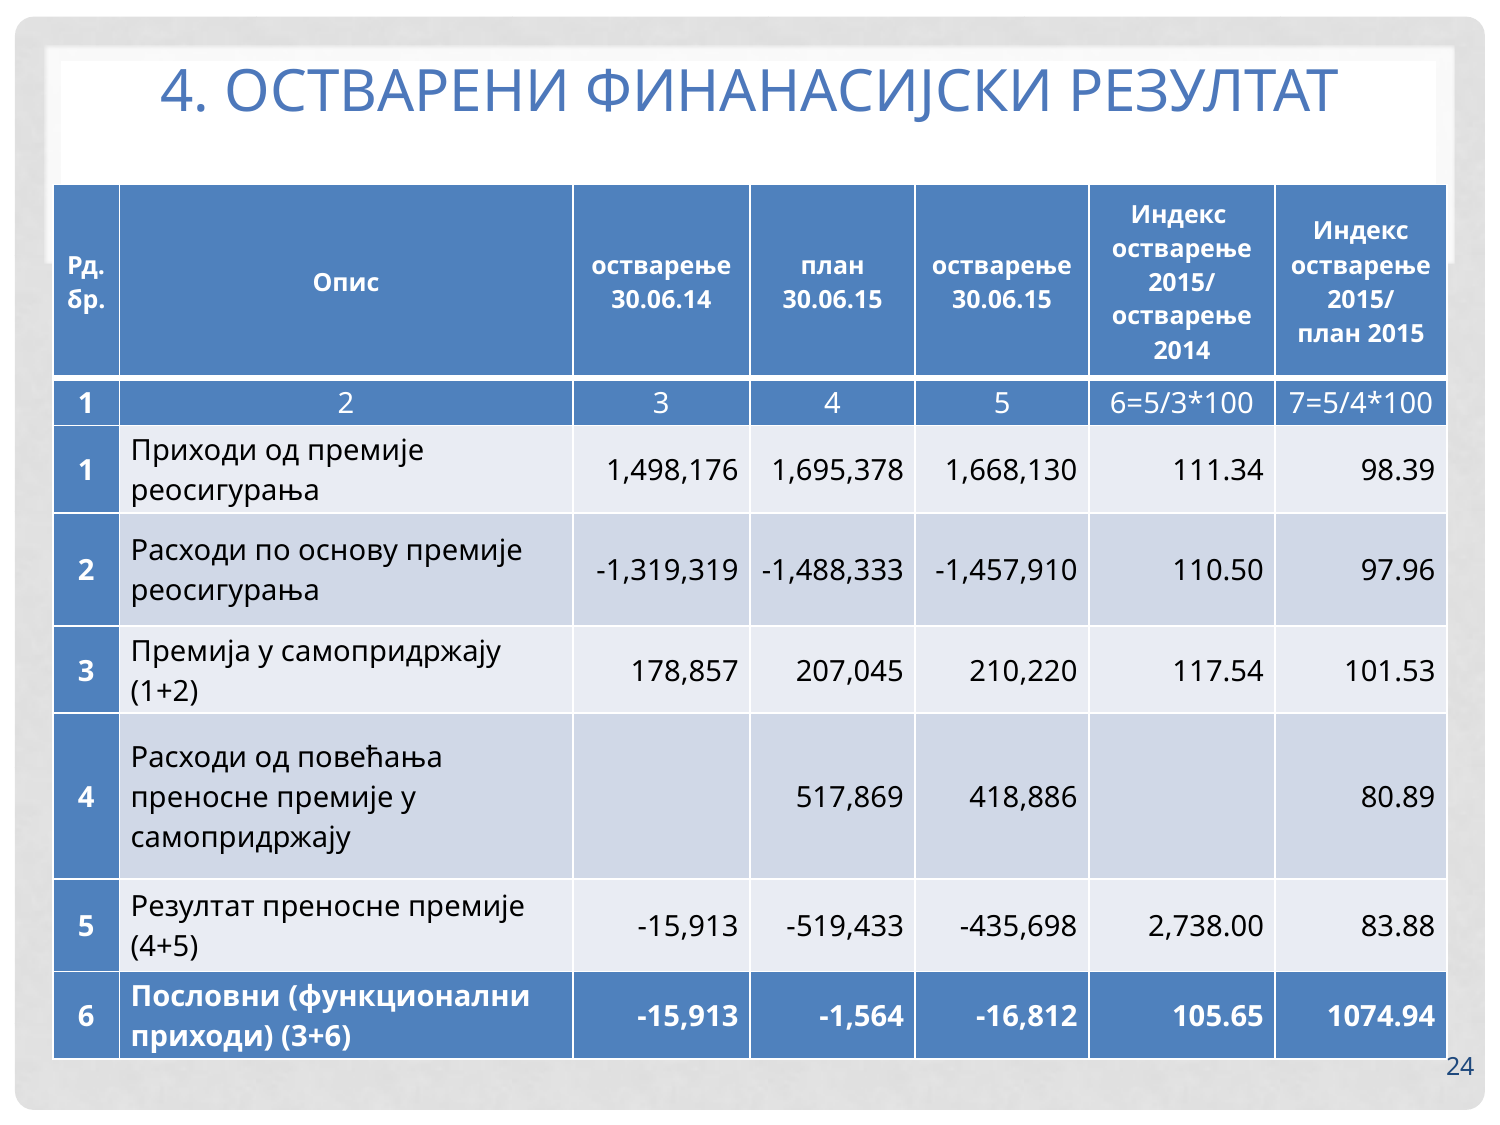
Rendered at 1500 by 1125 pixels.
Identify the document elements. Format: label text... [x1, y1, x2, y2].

table_header Рд.бр. [54, 185, 119, 375]
table_cell 101.53 [1276, 627, 1446, 712]
table_cell 111.34 [1090, 426, 1274, 512]
table_cell Резултат преносне премије (4+5) [120, 880, 572, 971]
table_header Индекс oстварење 2015/ план 2015 [1276, 185, 1446, 375]
table_cell [1090, 714, 1274, 878]
table_cell -15,913 [574, 880, 749, 971]
table_cell -1,488,333 [751, 514, 914, 625]
table_cell 98.39 [1276, 426, 1446, 512]
table_cell 83.88 [1276, 880, 1446, 971]
table_cell 2 [54, 514, 119, 625]
table_cell [574, 714, 749, 878]
table_cell 3 [574, 381, 749, 425]
table_cell 110.50 [1090, 514, 1274, 625]
table_cell -1,564 [751, 972, 914, 1058]
table_cell 4 [54, 714, 119, 878]
table_cell -1,319,319 [574, 514, 749, 625]
table_cell 1074.94 [1276, 972, 1446, 1058]
table_cell -16,812 [916, 972, 1088, 1058]
table_cell 1 [54, 381, 119, 425]
table_cell -435,698 [916, 880, 1088, 971]
table_cell 97.96 [1276, 514, 1446, 625]
table_cell 5 [54, 880, 119, 971]
table_cell 207,045 [751, 627, 914, 712]
table_cell 210,220 [916, 627, 1088, 712]
table_cell Приходи од премије реосигурања [120, 426, 572, 512]
title 4. остварени финанасијски резултат [41, 30, 1459, 145]
table_header план 30.06.15 [751, 185, 914, 375]
table_cell 7=5/4*100 [1276, 381, 1446, 425]
table_cell Расходи по оснoву премије реосигурања [120, 514, 572, 625]
table_cell Расходи од повећања преносне премије у самопридржају [120, 714, 572, 878]
table_cell 418,886 [916, 714, 1088, 878]
table_cell 105.65 [1090, 972, 1274, 1058]
table_cell -1,457,910 [916, 514, 1088, 625]
table_cell 3 [54, 627, 119, 712]
table_cell 80.89 [1276, 714, 1446, 878]
slide_number 24 [1399, 1035, 1490, 1100]
table_cell Премија у самопридржају (1+2) [120, 627, 572, 712]
table_cell 178,857 [574, 627, 749, 712]
table_cell 2 [120, 381, 572, 425]
table_cell Пословни (функционални приходи) (3+6) [120, 972, 572, 1058]
table_header Опис [120, 185, 572, 375]
table_cell 4 [751, 381, 914, 425]
table_cell 1,668,130 [916, 426, 1088, 512]
table_cell 2,738.00 [1090, 880, 1274, 971]
table_cell 6=5/3*100 [1090, 381, 1274, 425]
table_cell 117.54 [1090, 627, 1274, 712]
table_header остварење 30.06.15 [916, 185, 1088, 375]
table_header Индекс остварење 2015/ остварење 2014 [1090, 185, 1274, 375]
table_cell 1,498,176 [574, 426, 749, 512]
table_cell 517,869 [751, 714, 914, 878]
table_header остварење 30.06.14 [574, 185, 749, 375]
table_cell -519,433 [751, 880, 914, 971]
table_cell -15,913 [574, 972, 749, 1058]
table_cell 1 [54, 426, 119, 512]
table_cell 6 [54, 972, 119, 1058]
table_cell 5 [916, 381, 1088, 425]
table_cell 1,695,378 [751, 426, 914, 512]
